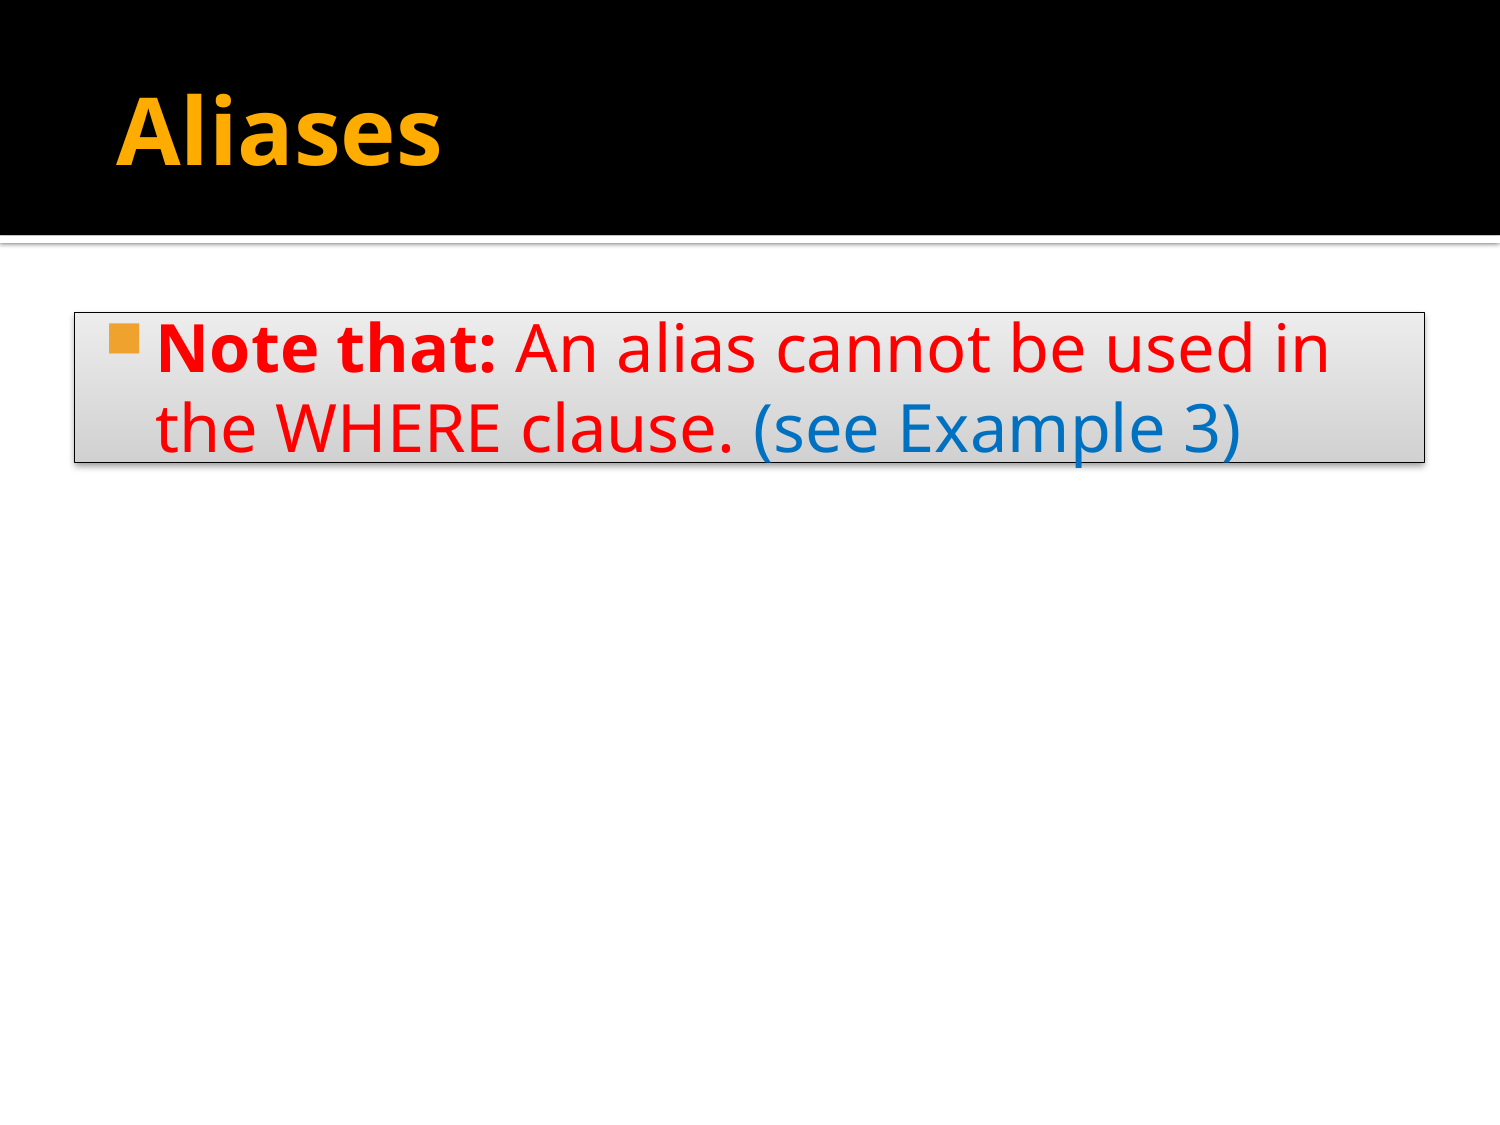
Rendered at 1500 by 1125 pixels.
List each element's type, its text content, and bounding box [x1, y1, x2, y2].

list Note that: An alias cannot be used in the WHERE clause. (see Example 3) [74, 290, 1426, 1051]
title Aliases [75, 25, 1425, 231]
